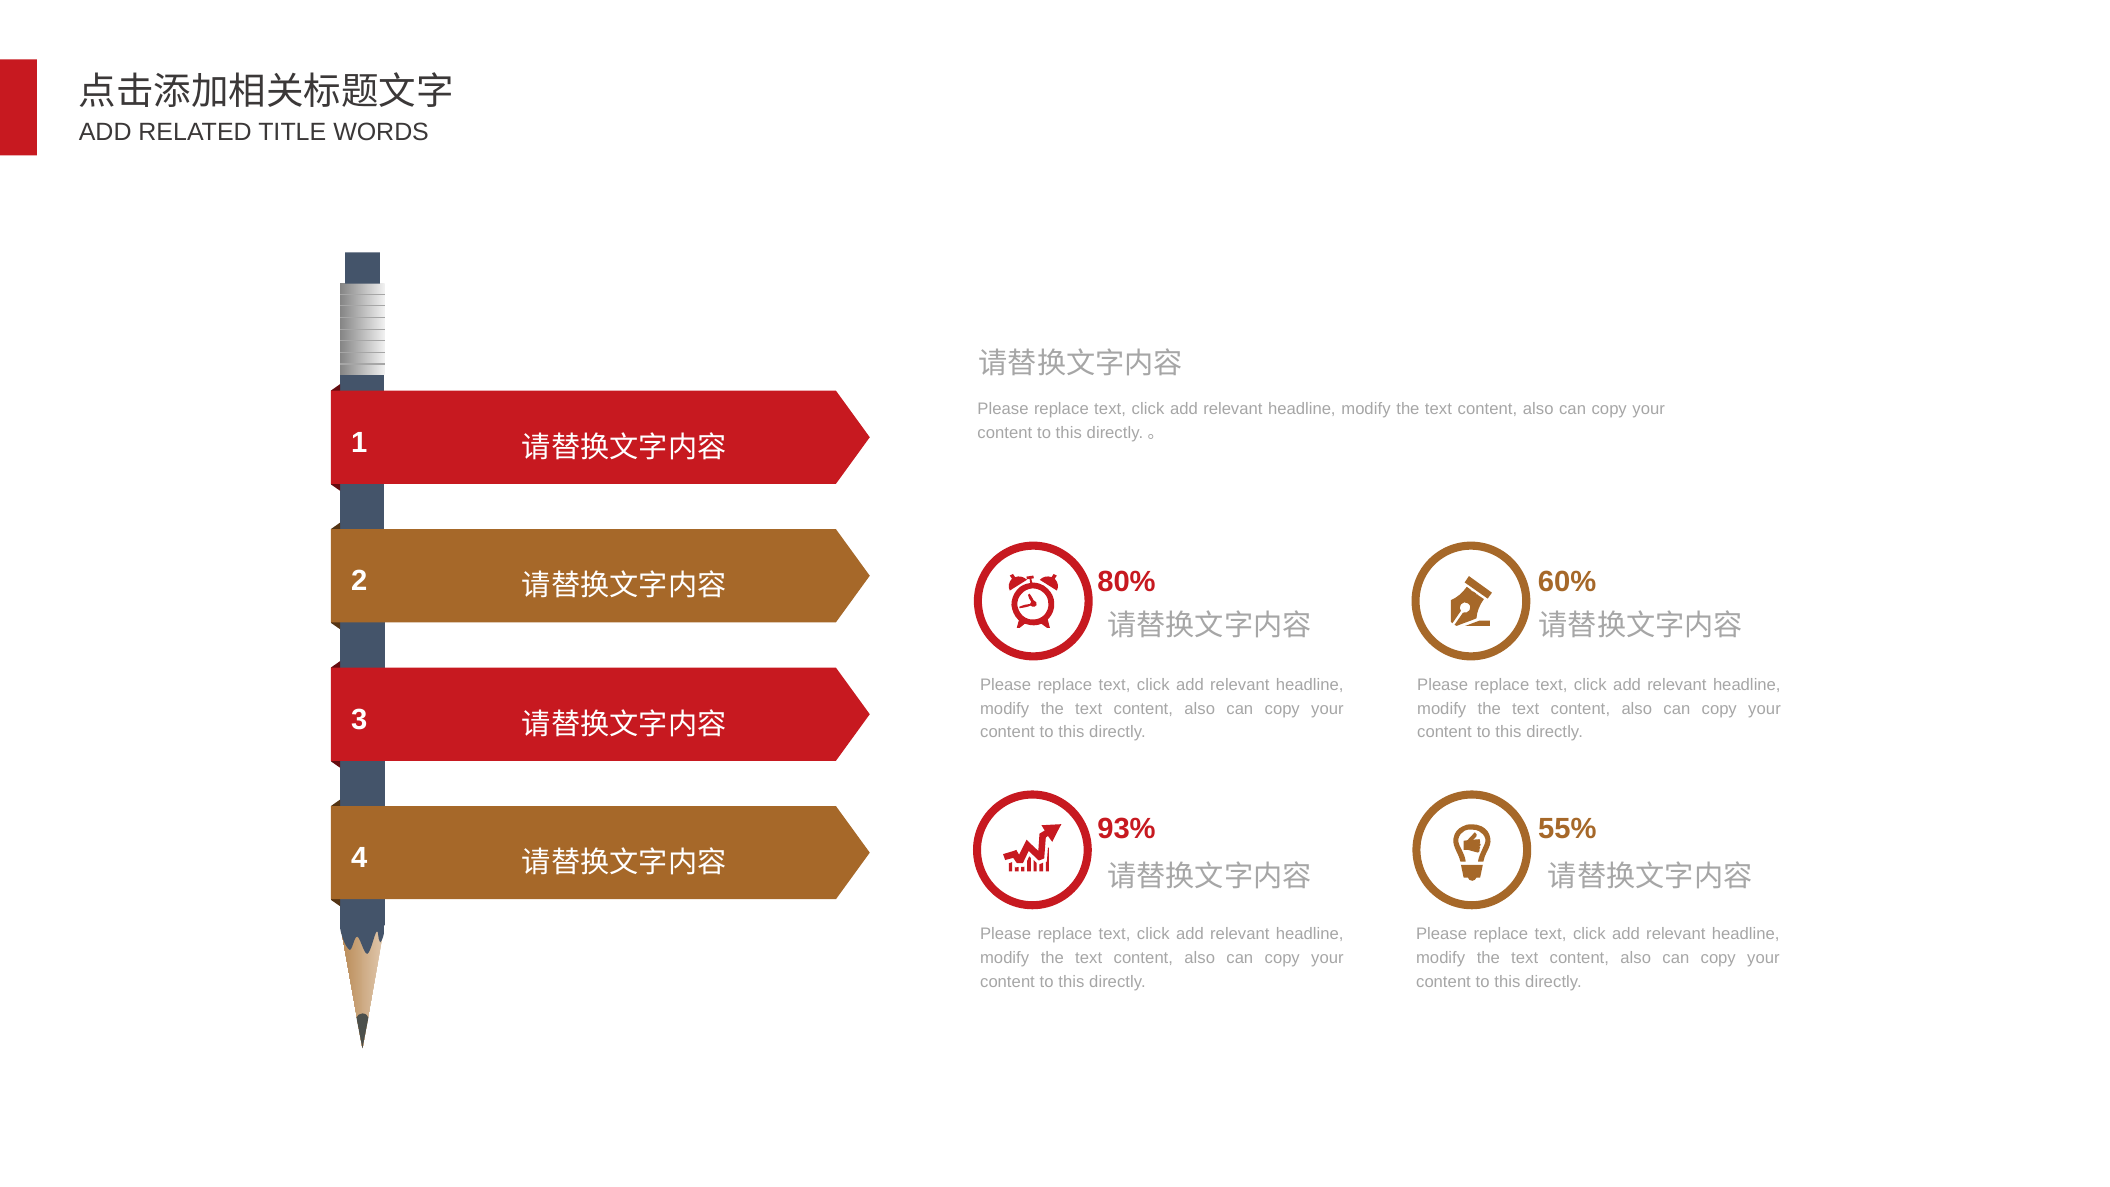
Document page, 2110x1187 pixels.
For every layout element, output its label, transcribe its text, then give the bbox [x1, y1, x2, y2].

text_box [972, 540, 1092, 662]
text_box 60% [1523, 547, 1612, 605]
text_box Please replace text, click add relevant headline, modify the text content, also can copy your content to this directly. [965, 662, 1359, 749]
text_box 请替换文字内容 [1092, 842, 1328, 900]
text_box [330, 252, 870, 1049]
text_box [1003, 824, 1062, 864]
text_box 请替换文字内容 [963, 330, 1199, 386]
text_box Please replace text, click add relevant headline, modify the text content, also can copy your content to this directly. [1402, 662, 1796, 749]
text_box [1410, 540, 1523, 662]
text_box 请替换文字内容 [1092, 592, 1328, 649]
text_box 点击添加相关标题文字 [62, 59, 470, 121]
text_box 80% [1082, 547, 1171, 605]
text_box Please replace text, click add relevant headline, modify the text content, also can copy your content to this directly. [965, 912, 1359, 999]
text_box 请替换文字内容 [1523, 592, 1759, 649]
text_box [1450, 576, 1492, 626]
text_box [971, 789, 1092, 911]
text_box Please replace text, click add relevant headline, modify the text content, also can copy your content to this directly. [1401, 912, 1795, 999]
text_box [1008, 862, 1013, 872]
text_box ADD RELATED TITLE WORDS [62, 107, 446, 154]
text_box 93% [1082, 795, 1171, 853]
text_box [1453, 824, 1491, 862]
text_box 请替换文字内容 [1533, 842, 1768, 900]
text_box 55% [1523, 795, 1612, 853]
text_box [1045, 847, 1049, 872]
text_box [1039, 862, 1044, 872]
text_box Please replace text, click add relevant headline, modify the text content, also can copy your content to this directly.。 [962, 386, 1681, 449]
text_box [1460, 864, 1483, 881]
text_box [1039, 573, 1058, 591]
text_box [1027, 856, 1031, 872]
text_box [1411, 789, 1533, 911]
text_box [1033, 860, 1037, 872]
text_box [1008, 573, 1055, 628]
